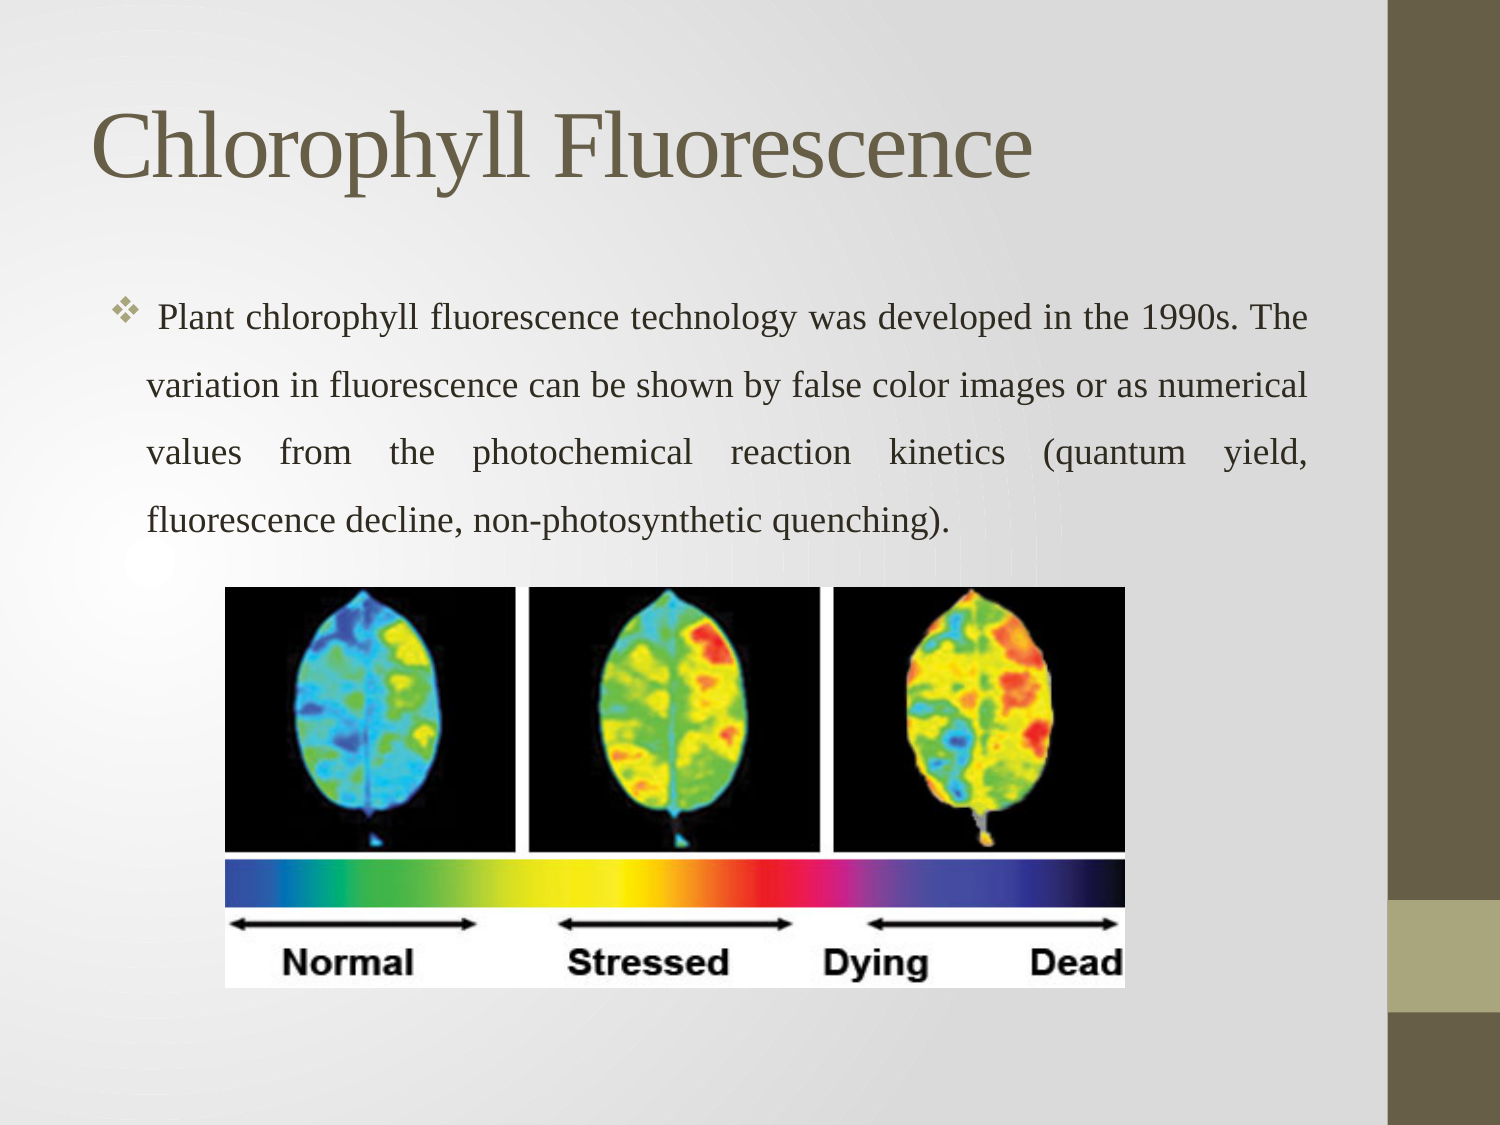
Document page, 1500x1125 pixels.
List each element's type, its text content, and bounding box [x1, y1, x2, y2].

title Chlorophyll Fluorescence [75, 45, 1325, 233]
list Plant chlorophyll fluorescence technology was developed in the 1990s. The variation in fluorescence can be shown by false color images or as numerical values from the photochemical reaction kinetics (quantum yield, fluorescence decline, non-photosynthetic quenching). [75, 262, 1325, 1050]
picture [224, 586, 1126, 988]
